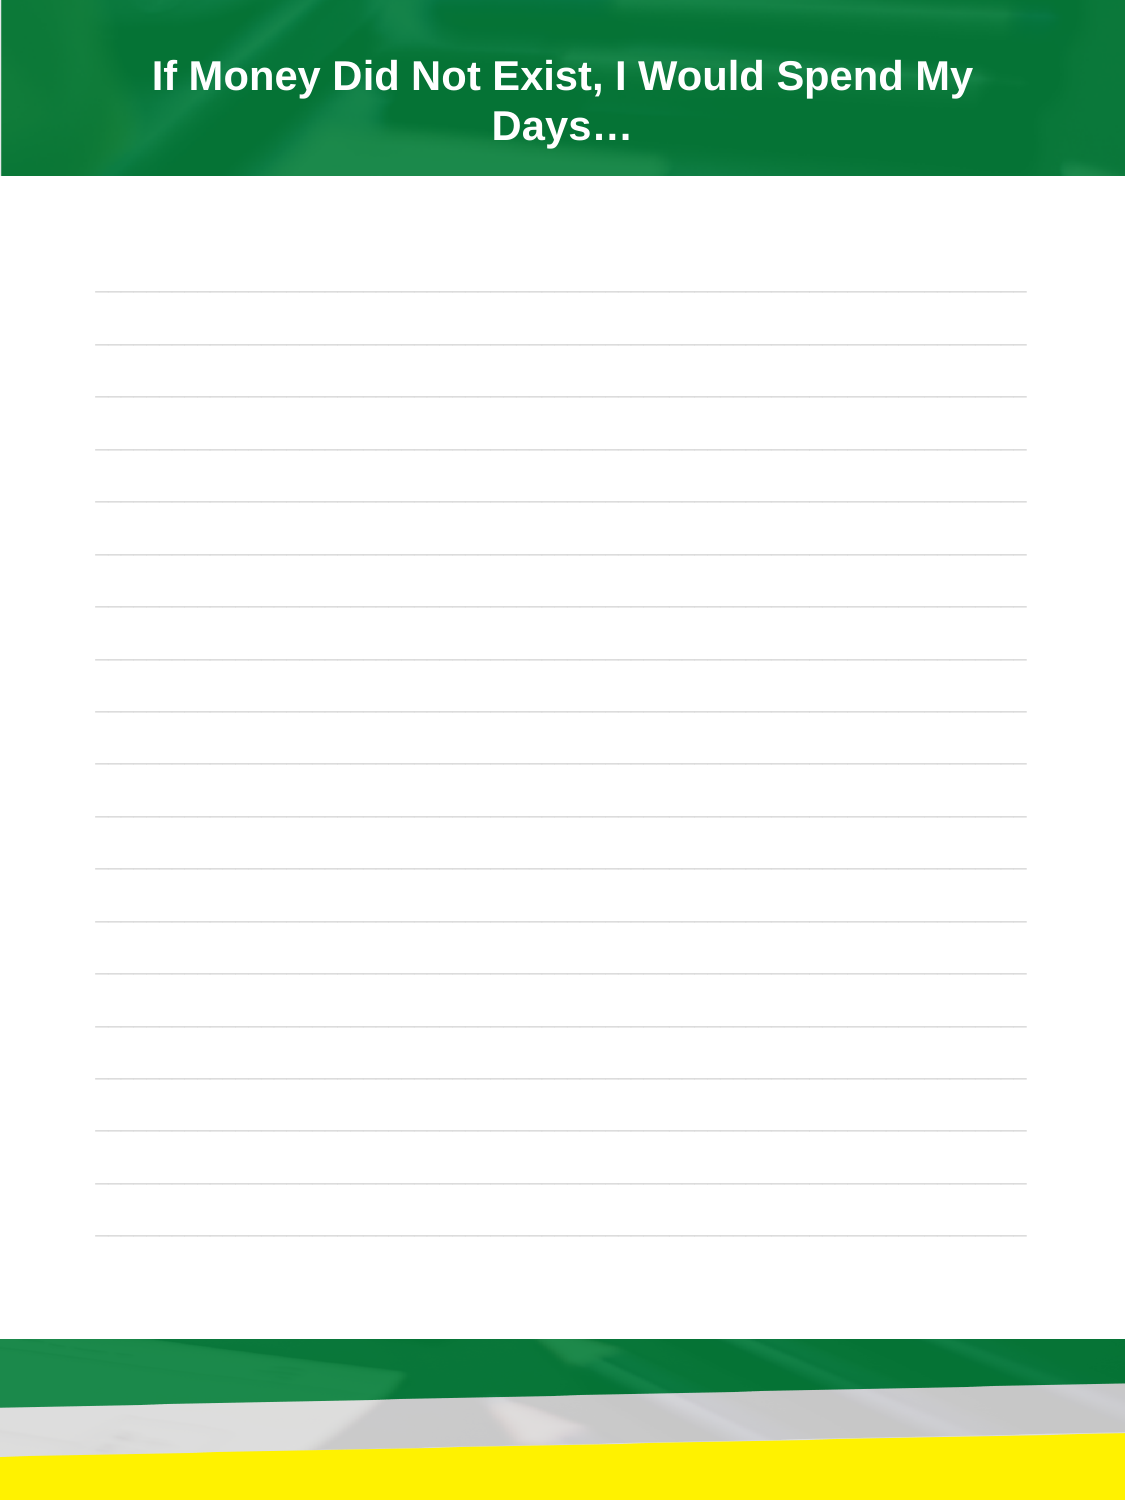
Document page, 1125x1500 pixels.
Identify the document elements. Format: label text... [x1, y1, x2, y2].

picture [0, 1339, 1125, 1500]
text_box _________________________________________________________________________ _________________________________________________________________________ _________________________________________________________________________ _________________________________________________________________________ _________________________________________________________________________ _________________________________________________________________________ _________________________________________________________________________ _________________________________________________________________________ _________________________________________________________________________ _________________________________________________________________________ _________________________________________________________________________ _________________________________________________________________________ _________________________________________________________________________ _________________________________________________________________________ _________________________________________________________________________ _________________________________________________________________________ _________________________________________________________________________ _________________________________________________________________________ _________________________________________________________________________ [80, 258, 1045, 1245]
picture [0, 0, 1125, 176]
